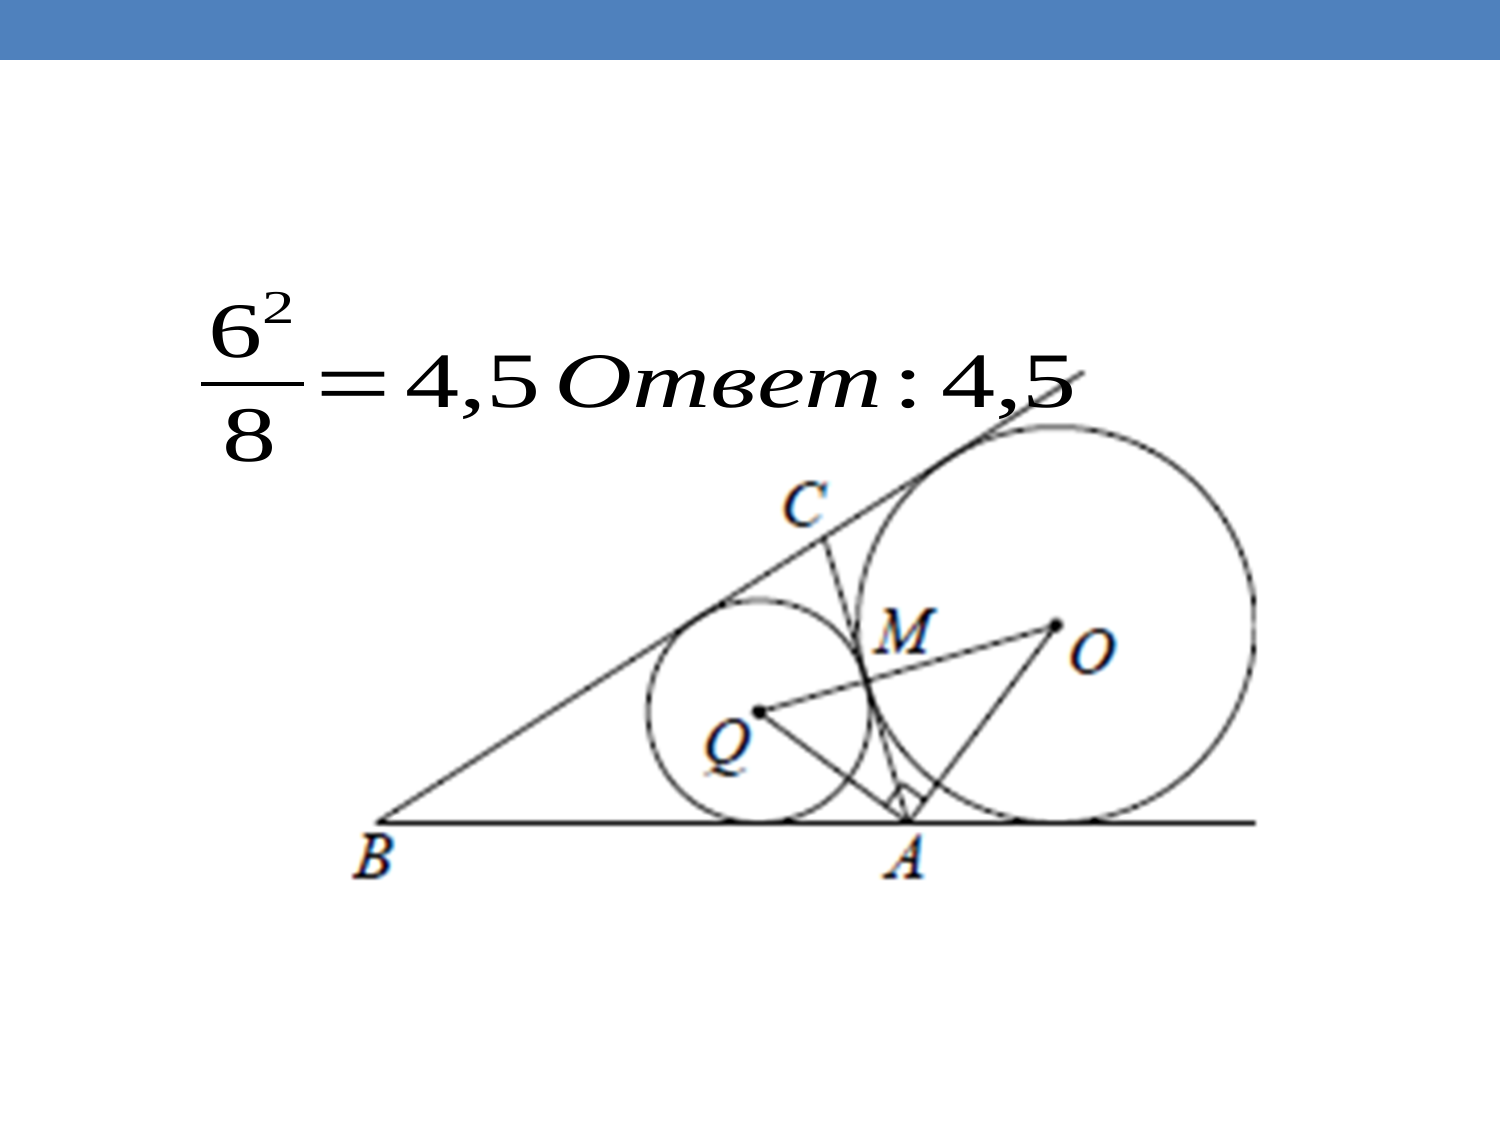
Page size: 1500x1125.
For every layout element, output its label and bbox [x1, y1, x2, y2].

picture [324, 314, 1325, 907]
